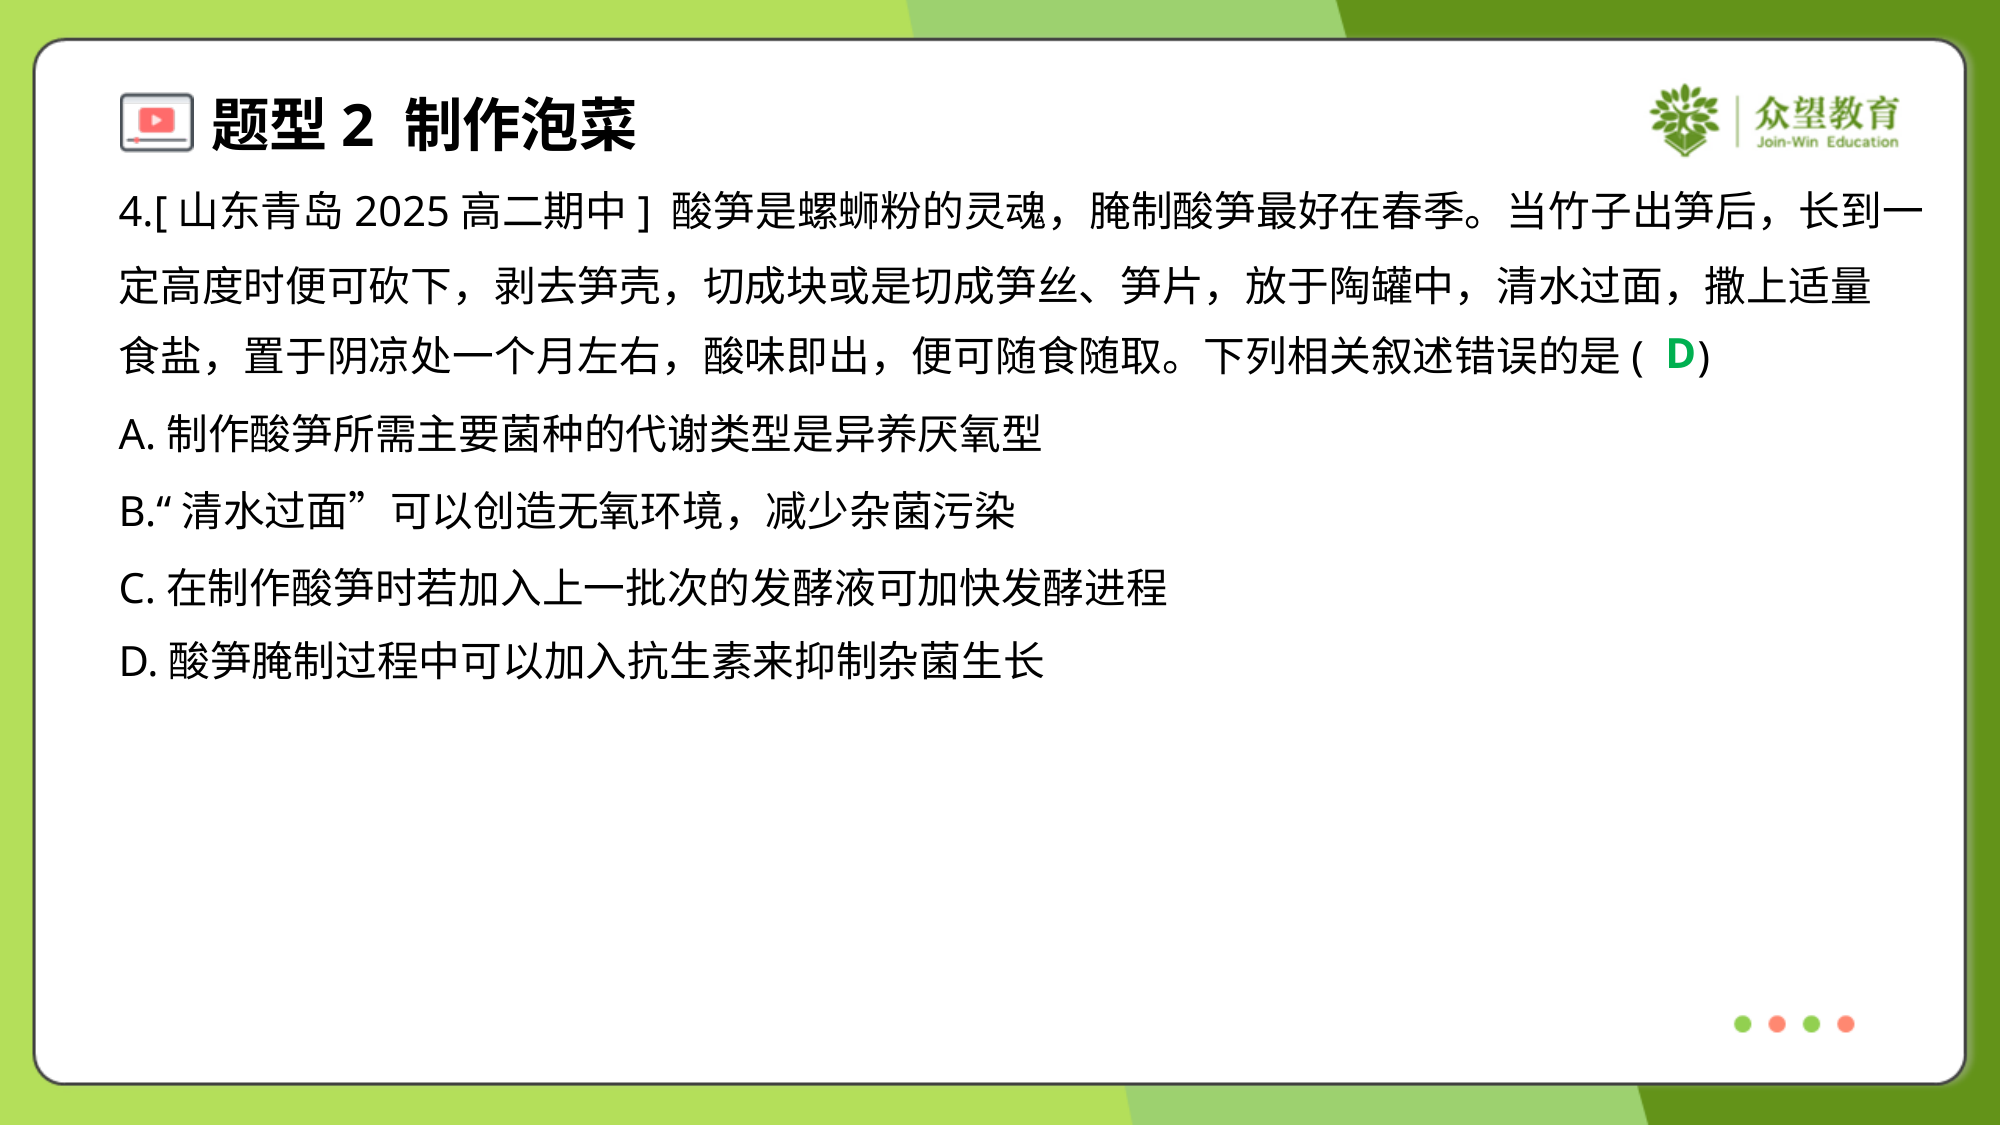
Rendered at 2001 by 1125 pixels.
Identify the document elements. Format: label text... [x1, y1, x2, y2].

text_box A.制作酸笋所需主要菌种的代谢类型是异养厌氧型 B.“清水过面”可以创造无氧环境，减少杂菌污染 C.在制作酸笋时若加入上一批次的发酵液可加快发酵进程 D.酸笋腌制过程中可以加入抗生素来抑制杂菌生长 [118, 382, 1883, 678]
text_box D [1649, 306, 1713, 371]
picture [0, 0, 2000, 1125]
text_box 4.[山东青岛2025高二期中] 酸笋是螺蛳粉的灵魂，腌制酸笋最好在春季。当竹子出笋后，长到一 定高度时便可砍下，剥去笋壳，切成块或是切成笋丝、笋片，放于陶罐中，清水过面，撒上适量 食盐，置于阴凉处一个月左右，酸味即出，便可随食随取。下列相关叙述错误的是( ) [118, 159, 1883, 373]
